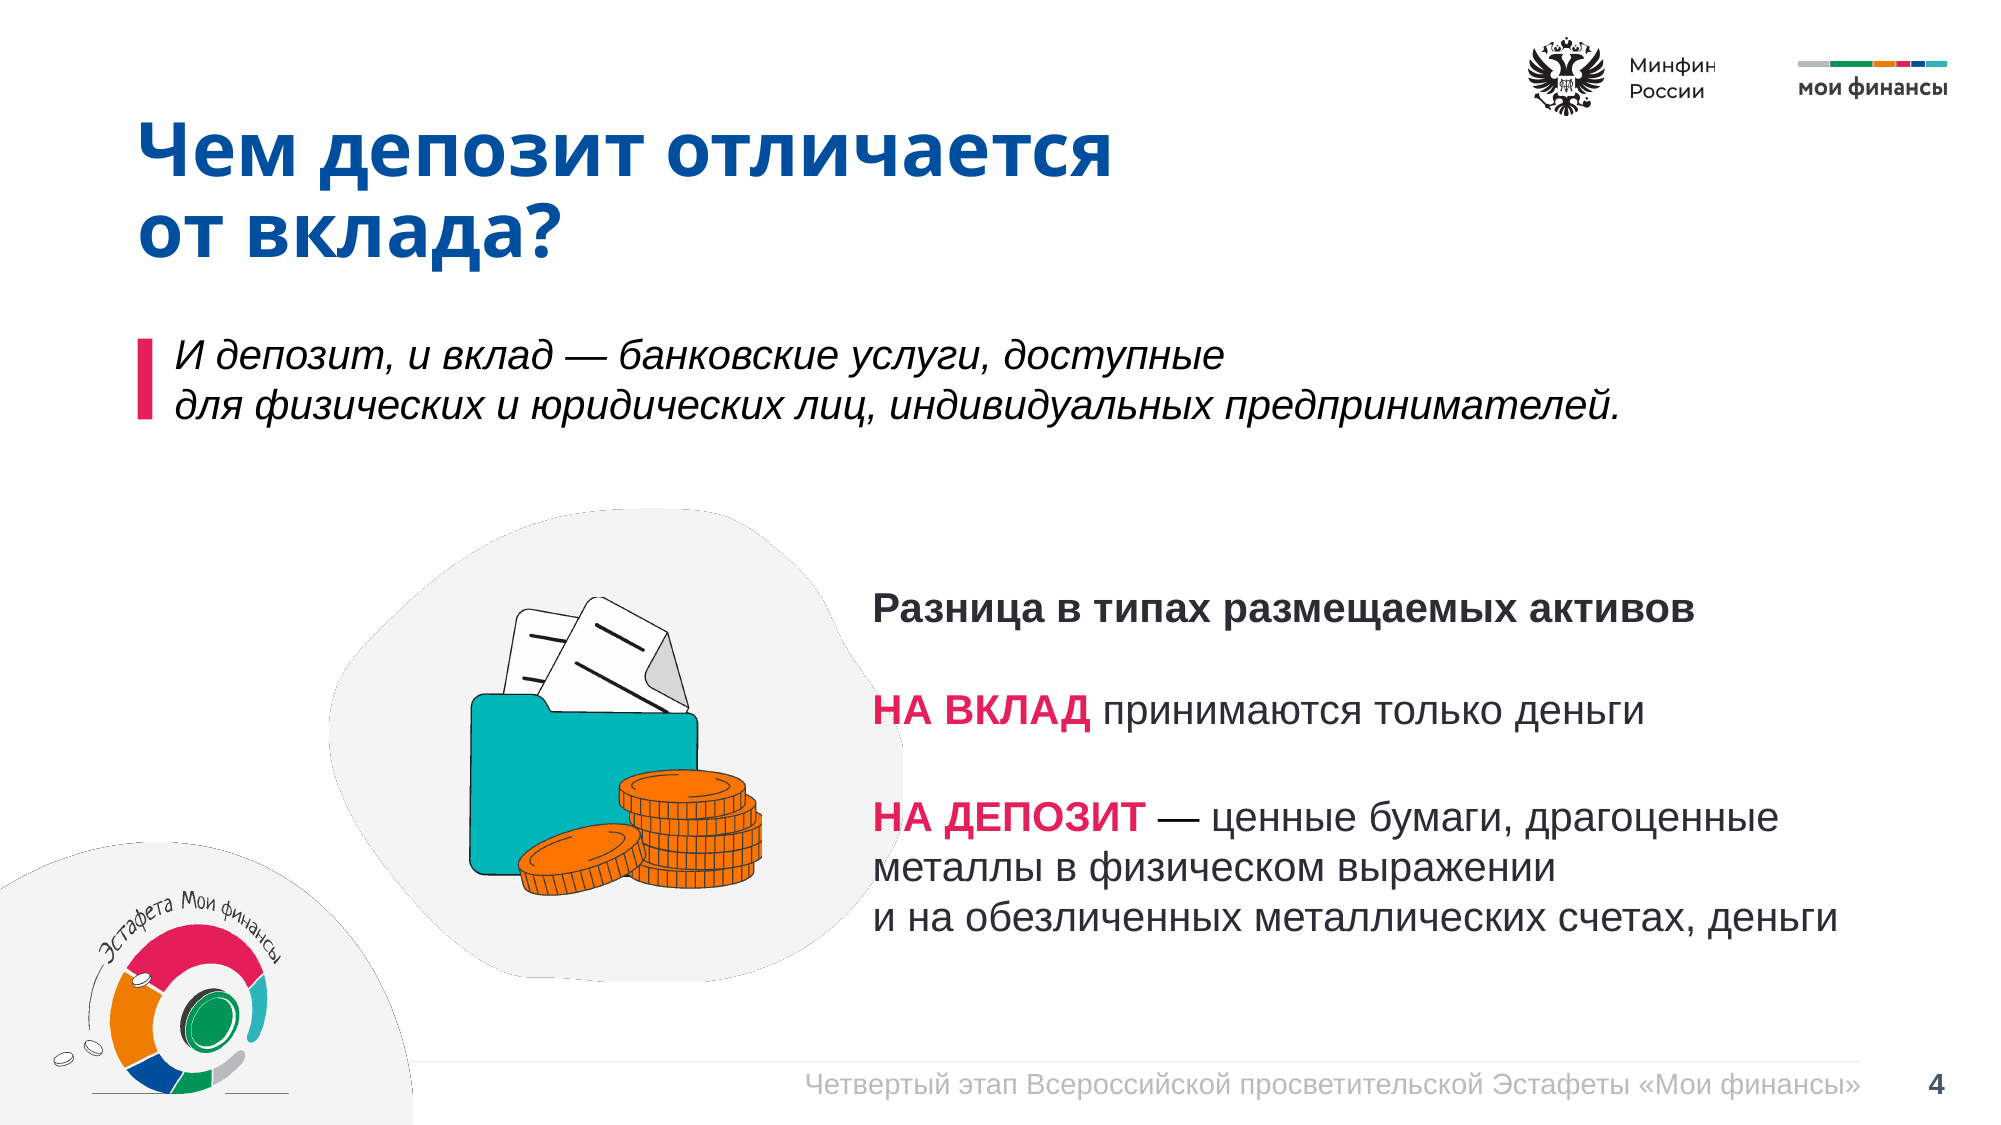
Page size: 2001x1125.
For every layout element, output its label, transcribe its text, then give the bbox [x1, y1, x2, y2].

text_box Разница в типах размещаемых активов [907, 581, 1767, 632]
text_box НА ВКЛАД принимаются только деньги [907, 682, 1708, 733]
text_box [137, 338, 153, 420]
text_box НА ДЕПОЗИТ — ценные бумаги, драгоценные металлы в физическом выражении и на обезличенных металлических счетах, деньги [907, 789, 1863, 940]
picture [1528, 37, 1715, 116]
text_box И депозит, и вклад — банковские услуги, доступные для физических и юридических лиц, индивидуальных предпринимателей. [174, 328, 1650, 429]
title Чем депозит отличается от вклада? [137, 111, 1172, 267]
picture [1798, 61, 1947, 99]
picture [0, 508, 904, 1125]
text_box 4 [1862, 1065, 1945, 1125]
